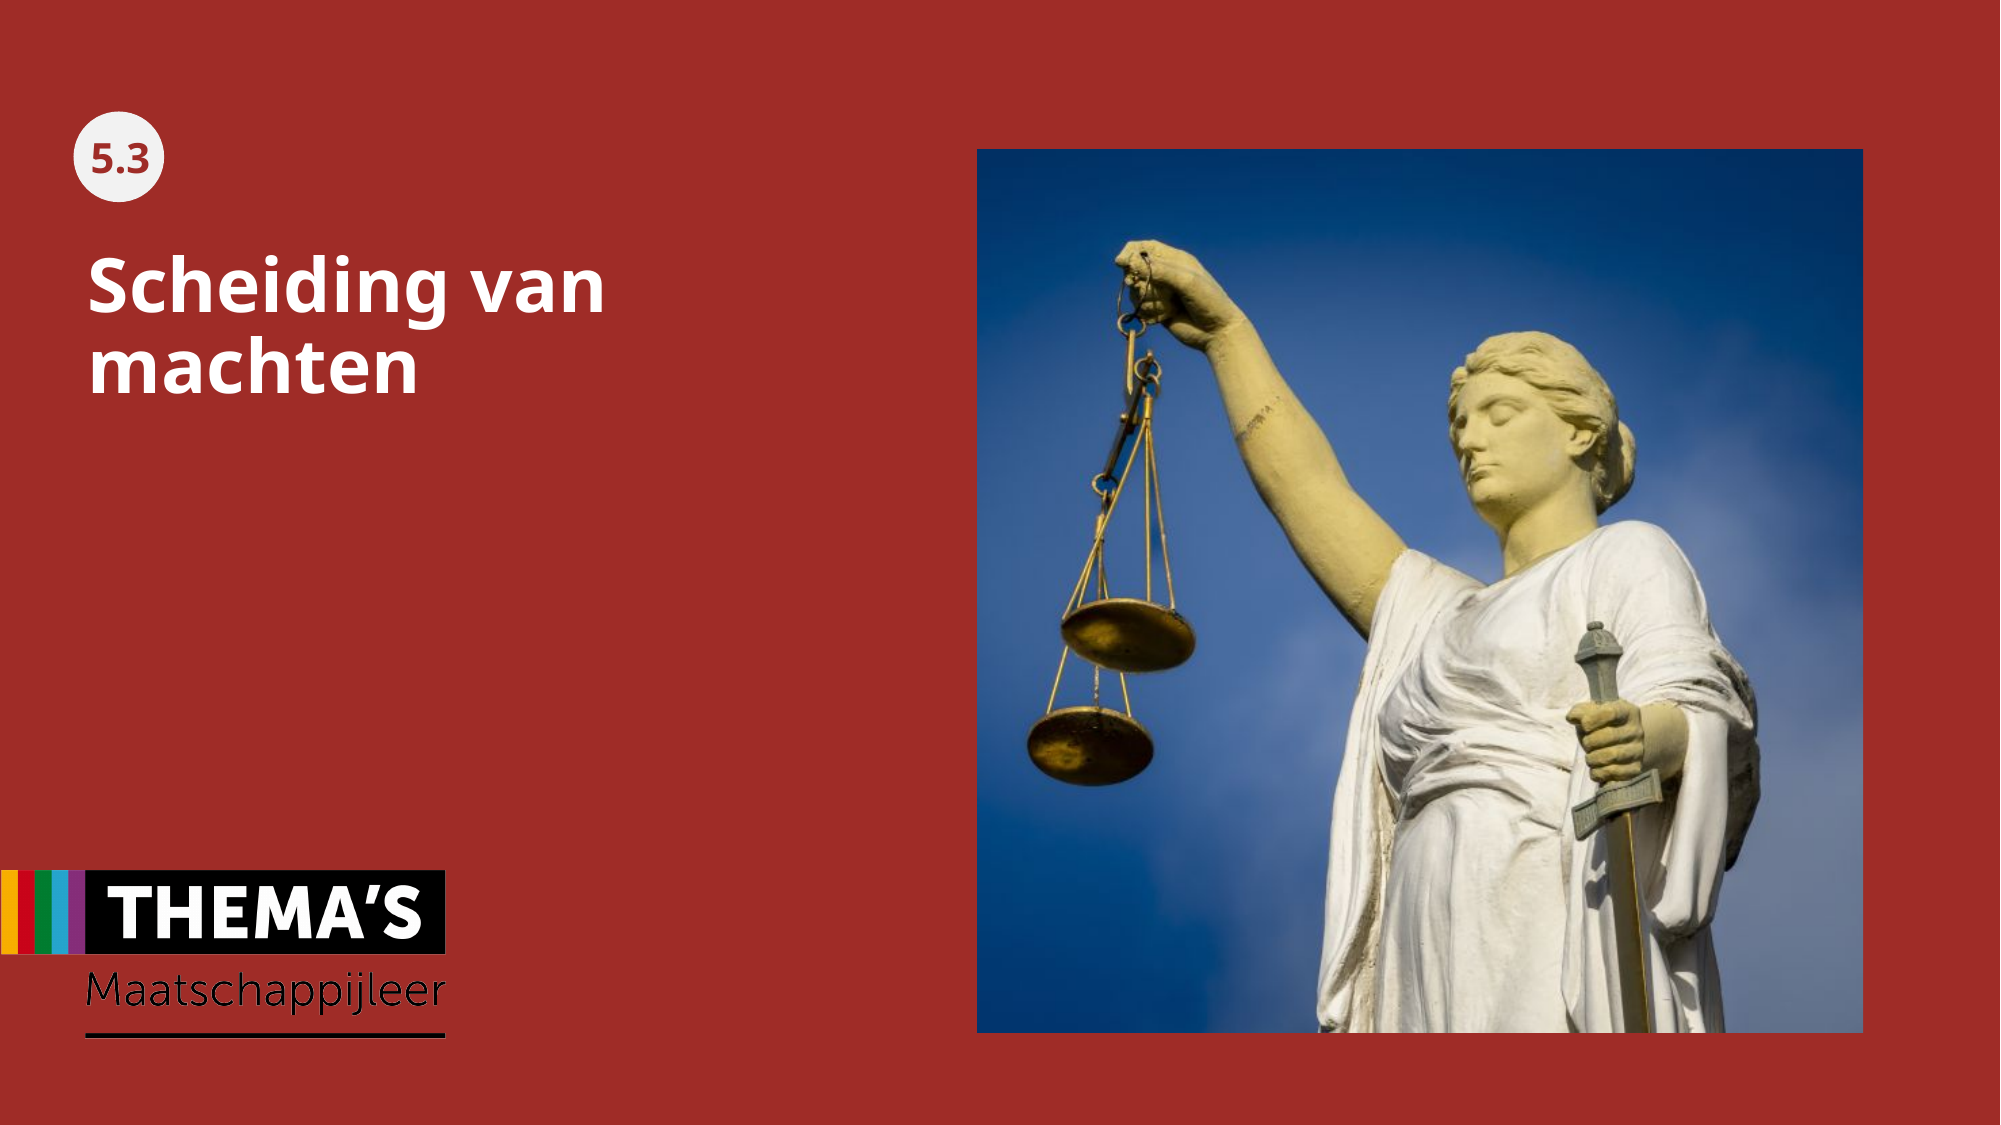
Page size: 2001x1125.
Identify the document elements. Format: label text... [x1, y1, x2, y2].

picture [0, 786, 474, 1125]
picture [977, 149, 1864, 1036]
title 5.3 [71, 102, 170, 190]
list Scheiding van machten [72, 240, 928, 769]
